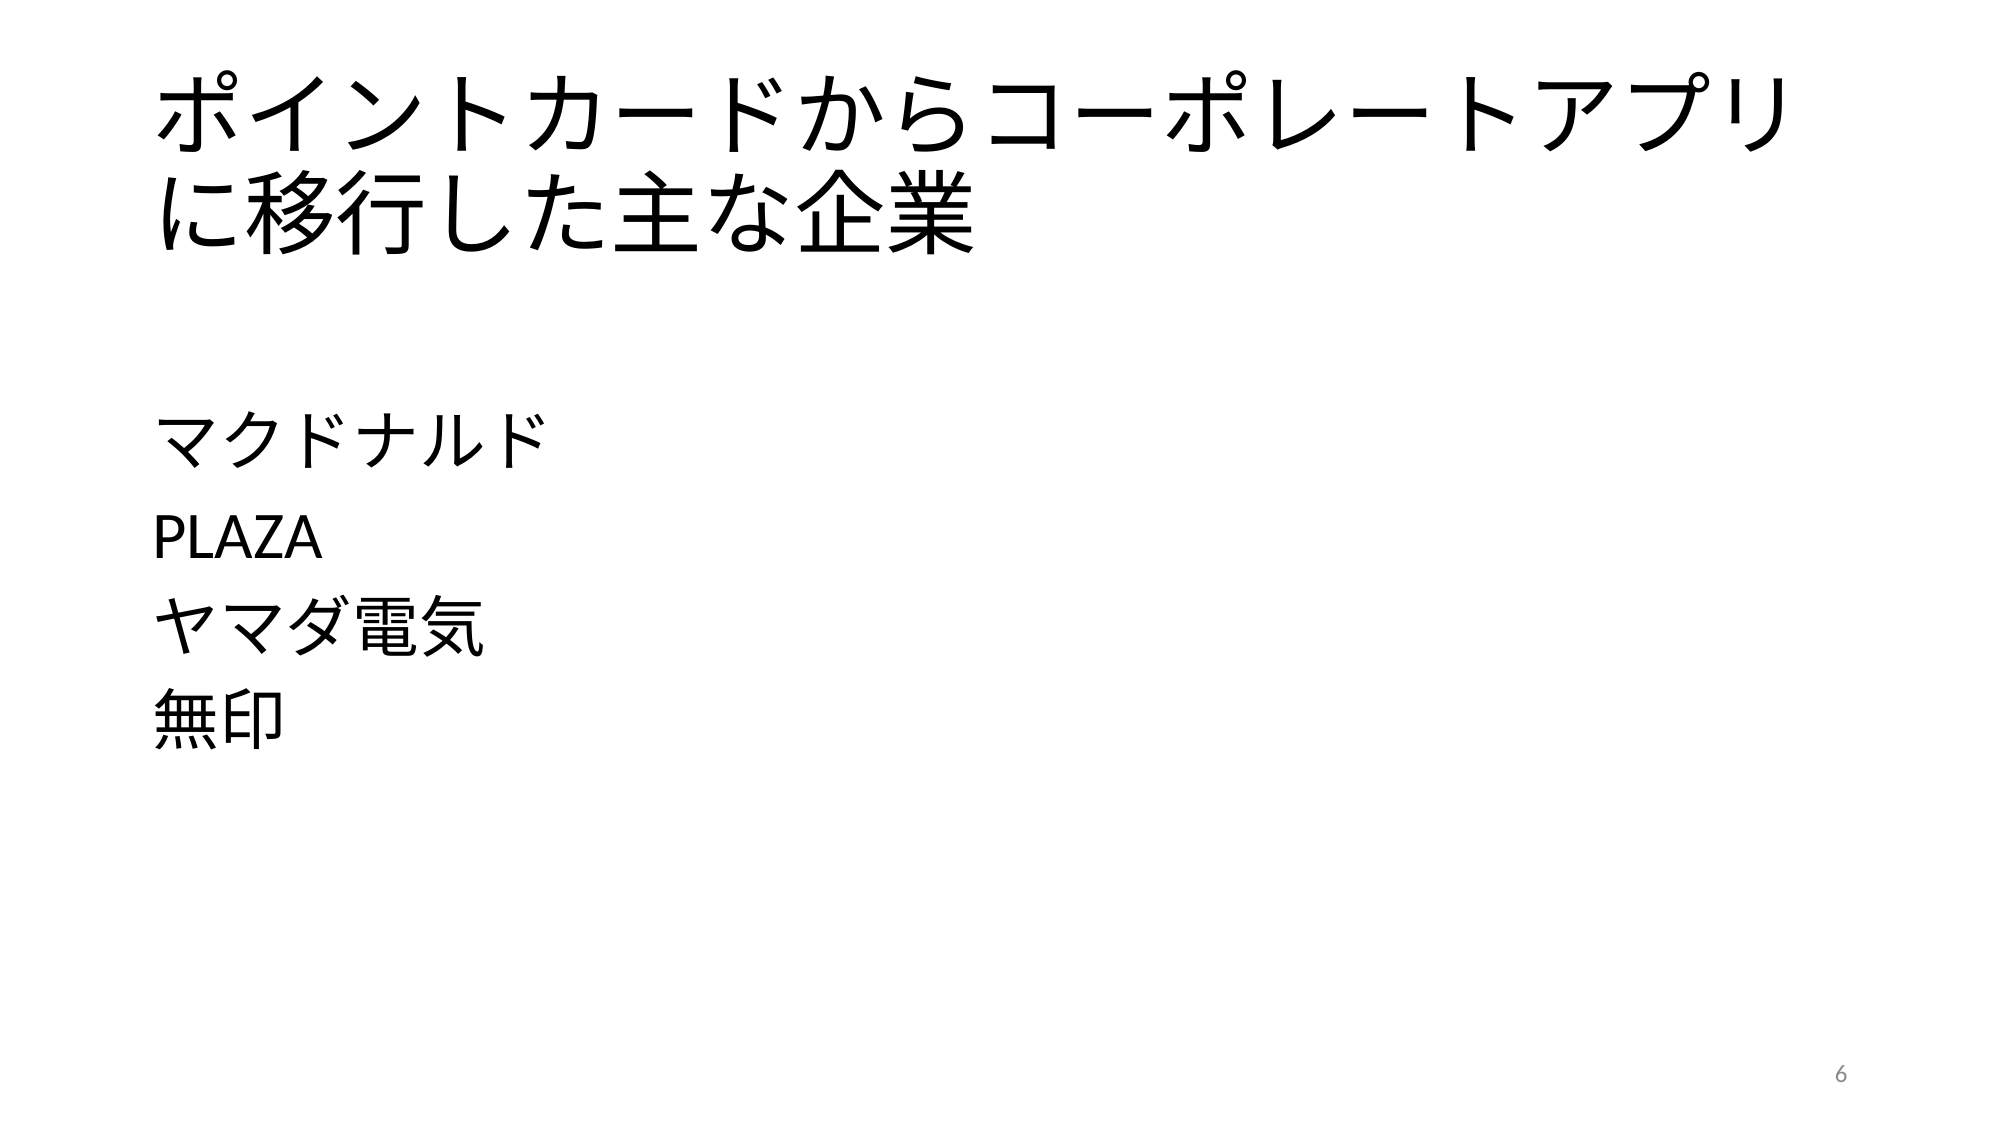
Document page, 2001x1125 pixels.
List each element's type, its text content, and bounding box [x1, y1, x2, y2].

list マクドナルド PLAZA ヤマダ電気 無印 [137, 299, 1863, 1014]
slide_number 6 [1412, 1042, 1863, 1103]
title ポイントカードからコーポレートアプリに移行した主な企業 [137, 59, 1863, 278]
